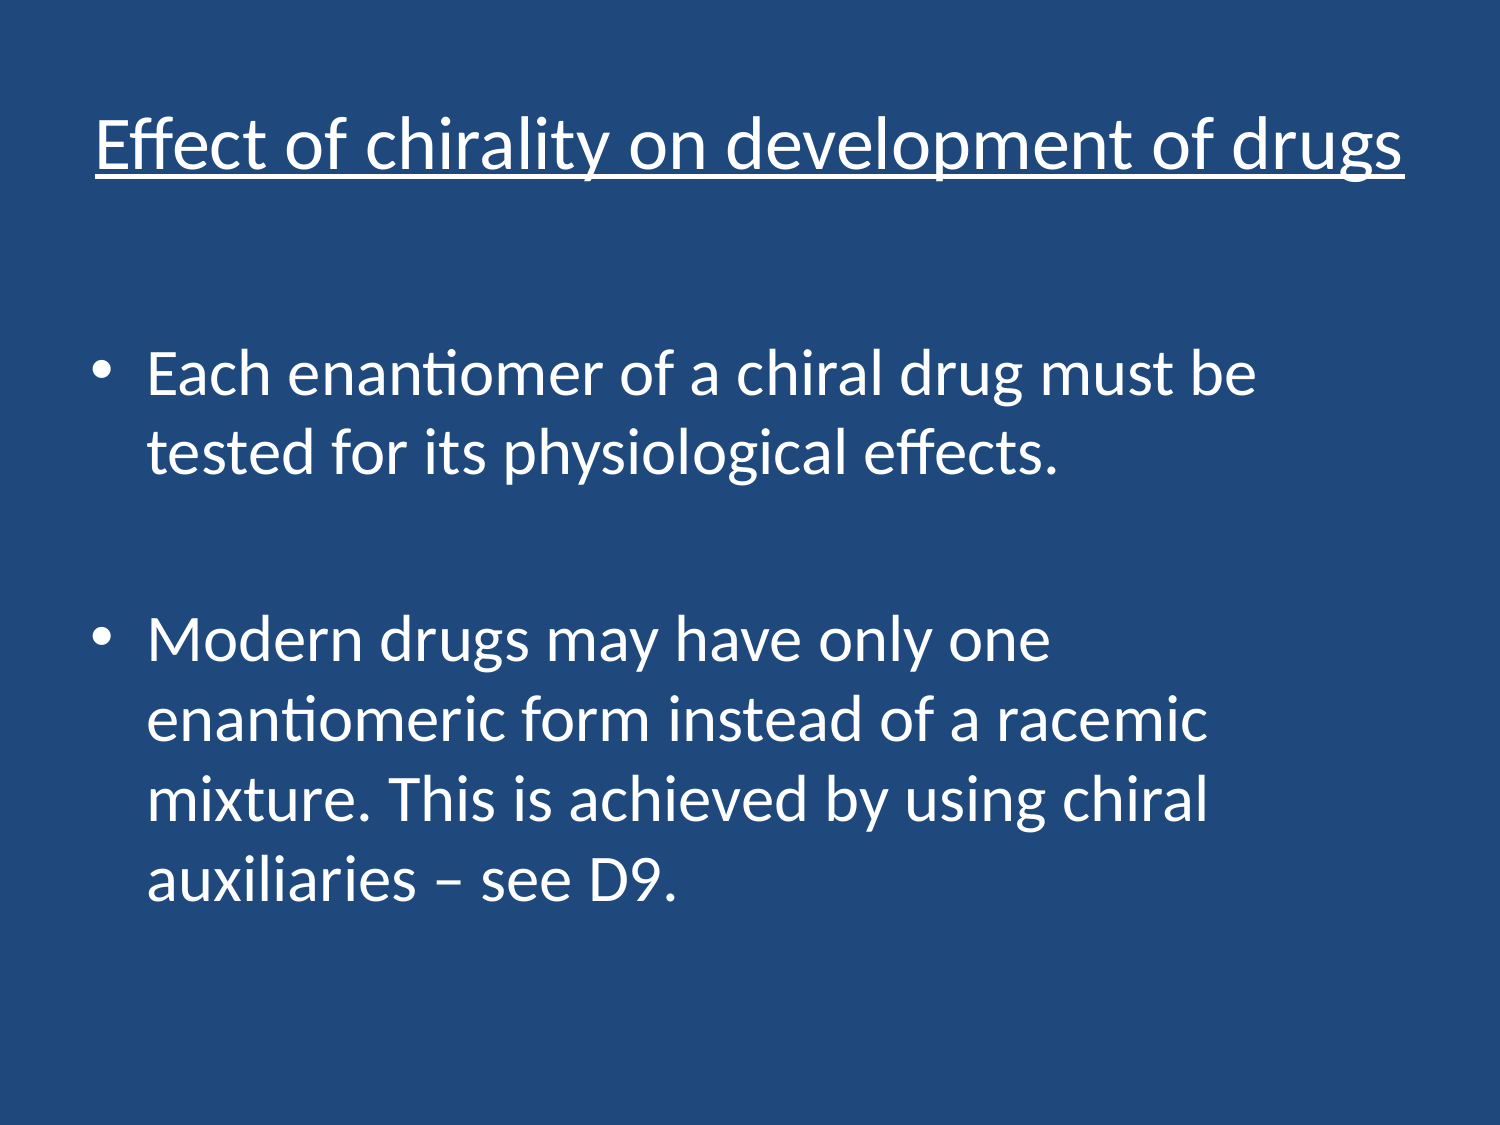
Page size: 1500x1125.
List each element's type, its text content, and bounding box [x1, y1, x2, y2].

title Effect of chirality on development of drugs [75, 45, 1425, 233]
list Each enantiomer of a chiral drug must be tested for its physiological effects. Modern drugs may have only one enantiomeric form instead of a racemic mixture. This is achieved by using chiral auxiliaries – see D9. [75, 320, 1425, 1005]
